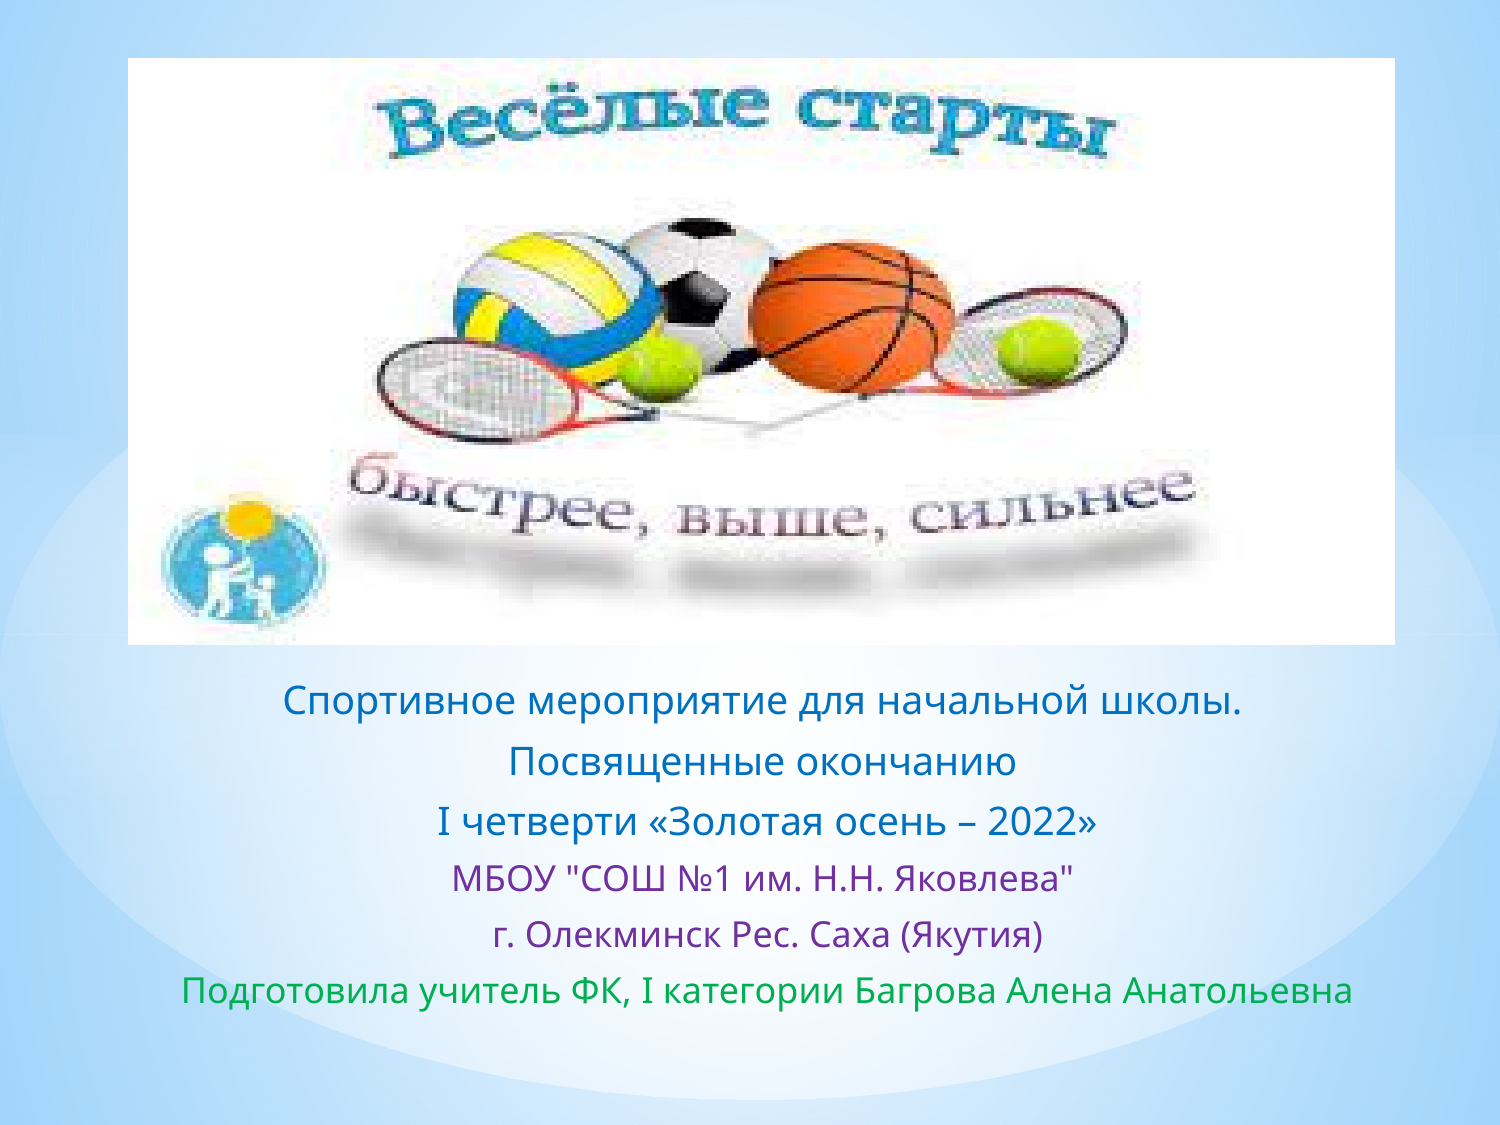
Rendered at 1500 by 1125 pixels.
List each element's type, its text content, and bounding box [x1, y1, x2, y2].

subtitle Спортивное мероприятие для начальной школы. Посвященные окончанию I четверти «Золотая осень – 2022» МБОУ "СОШ №1 им. Н.Н. Яковлева" г. Олекминск Рес. Саха (Якутия) Подготовила учитель ФК, I категории Багрова Алена Анатольевна [82, 667, 1454, 1020]
picture [58, 58, 1395, 645]
